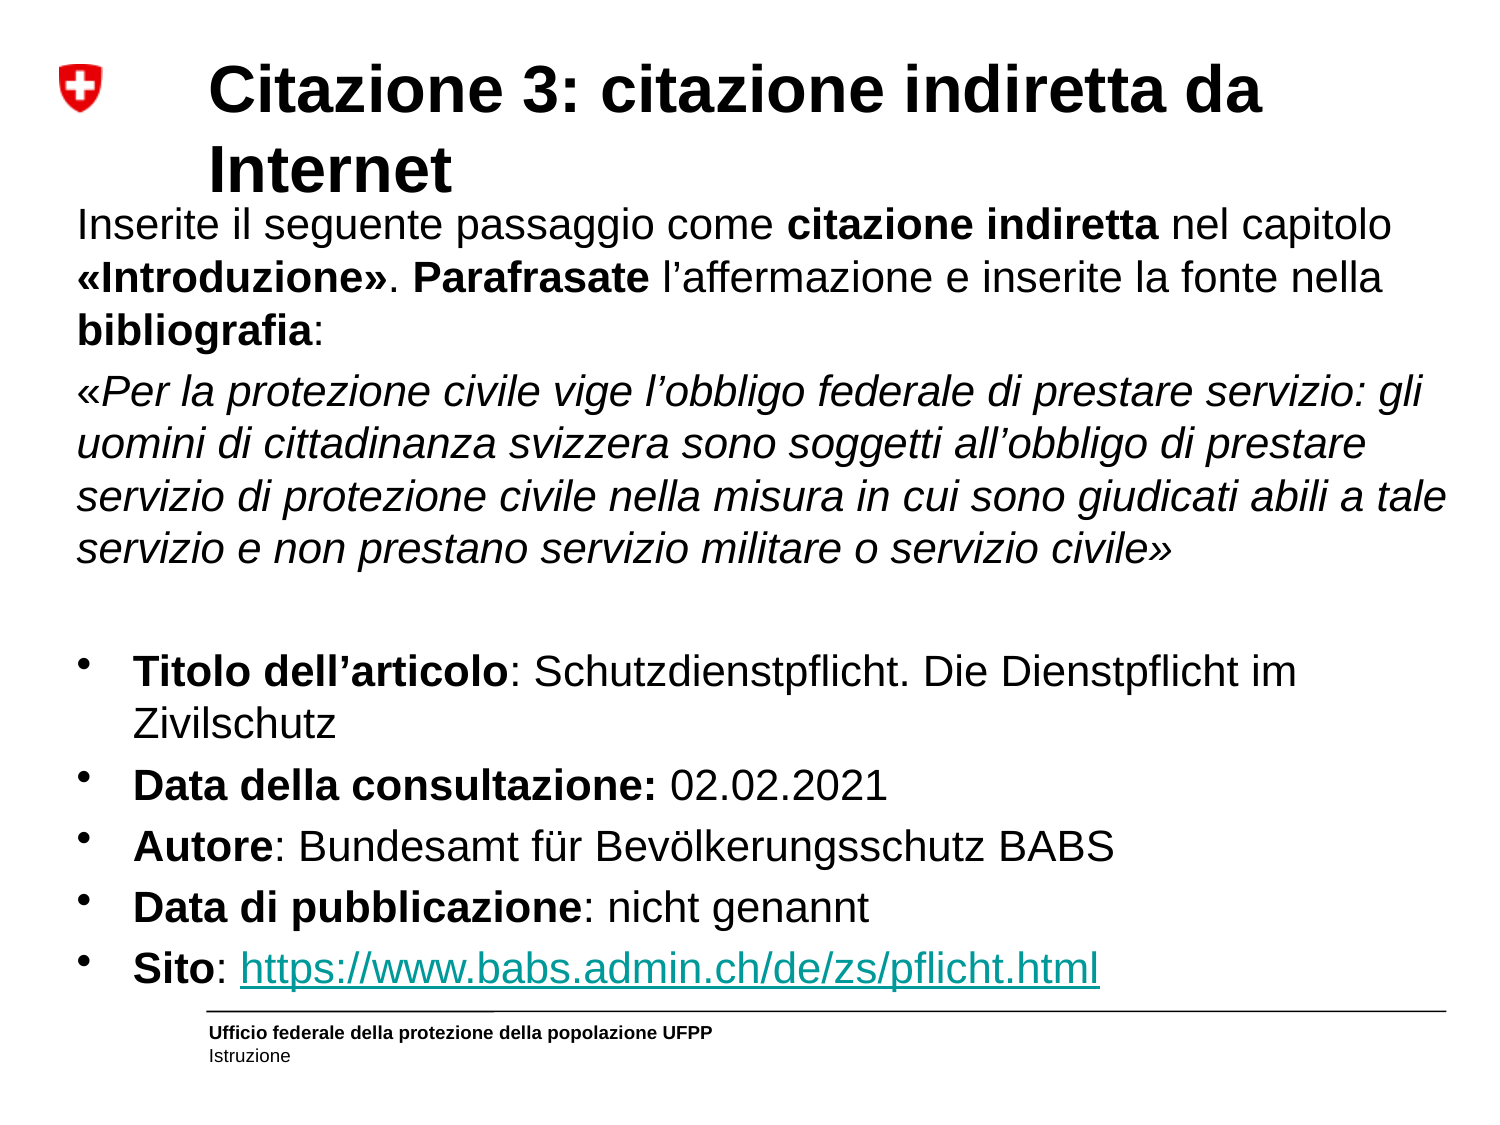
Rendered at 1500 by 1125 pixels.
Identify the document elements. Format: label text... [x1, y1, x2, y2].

picture [59, 64, 103, 114]
list Inserite il seguente passaggio come citazione indiretta nel capitolo «Introduzione». Parafrasate l’affermazione e inserite la fonte nella bibliografia: «Per la protezione civile vige l’obbligo federale di prestare servizio: gli uomini di cittadinanza svizzera sono soggetti all’obbligo di prestare servizio di protezione civile nella misura in cui sono giudicati abili a tale servizio e non prestano servizio militare o servizio civile» Titolo dell’articolo: Schutzdienstpflicht. Die Dienstpflicht im Zivilschutz Data della consultazione: 02.02.2021 Autore: Bundesamt für Bevölkerungsschutz BABS Data di pubblicazione: nicht genannt Sito: https://www.babs.admin.ch/de/zs/pflicht.html [76, 195, 1483, 1024]
title Citazione 3: citazione indiretta da Internet [207, 45, 1433, 195]
